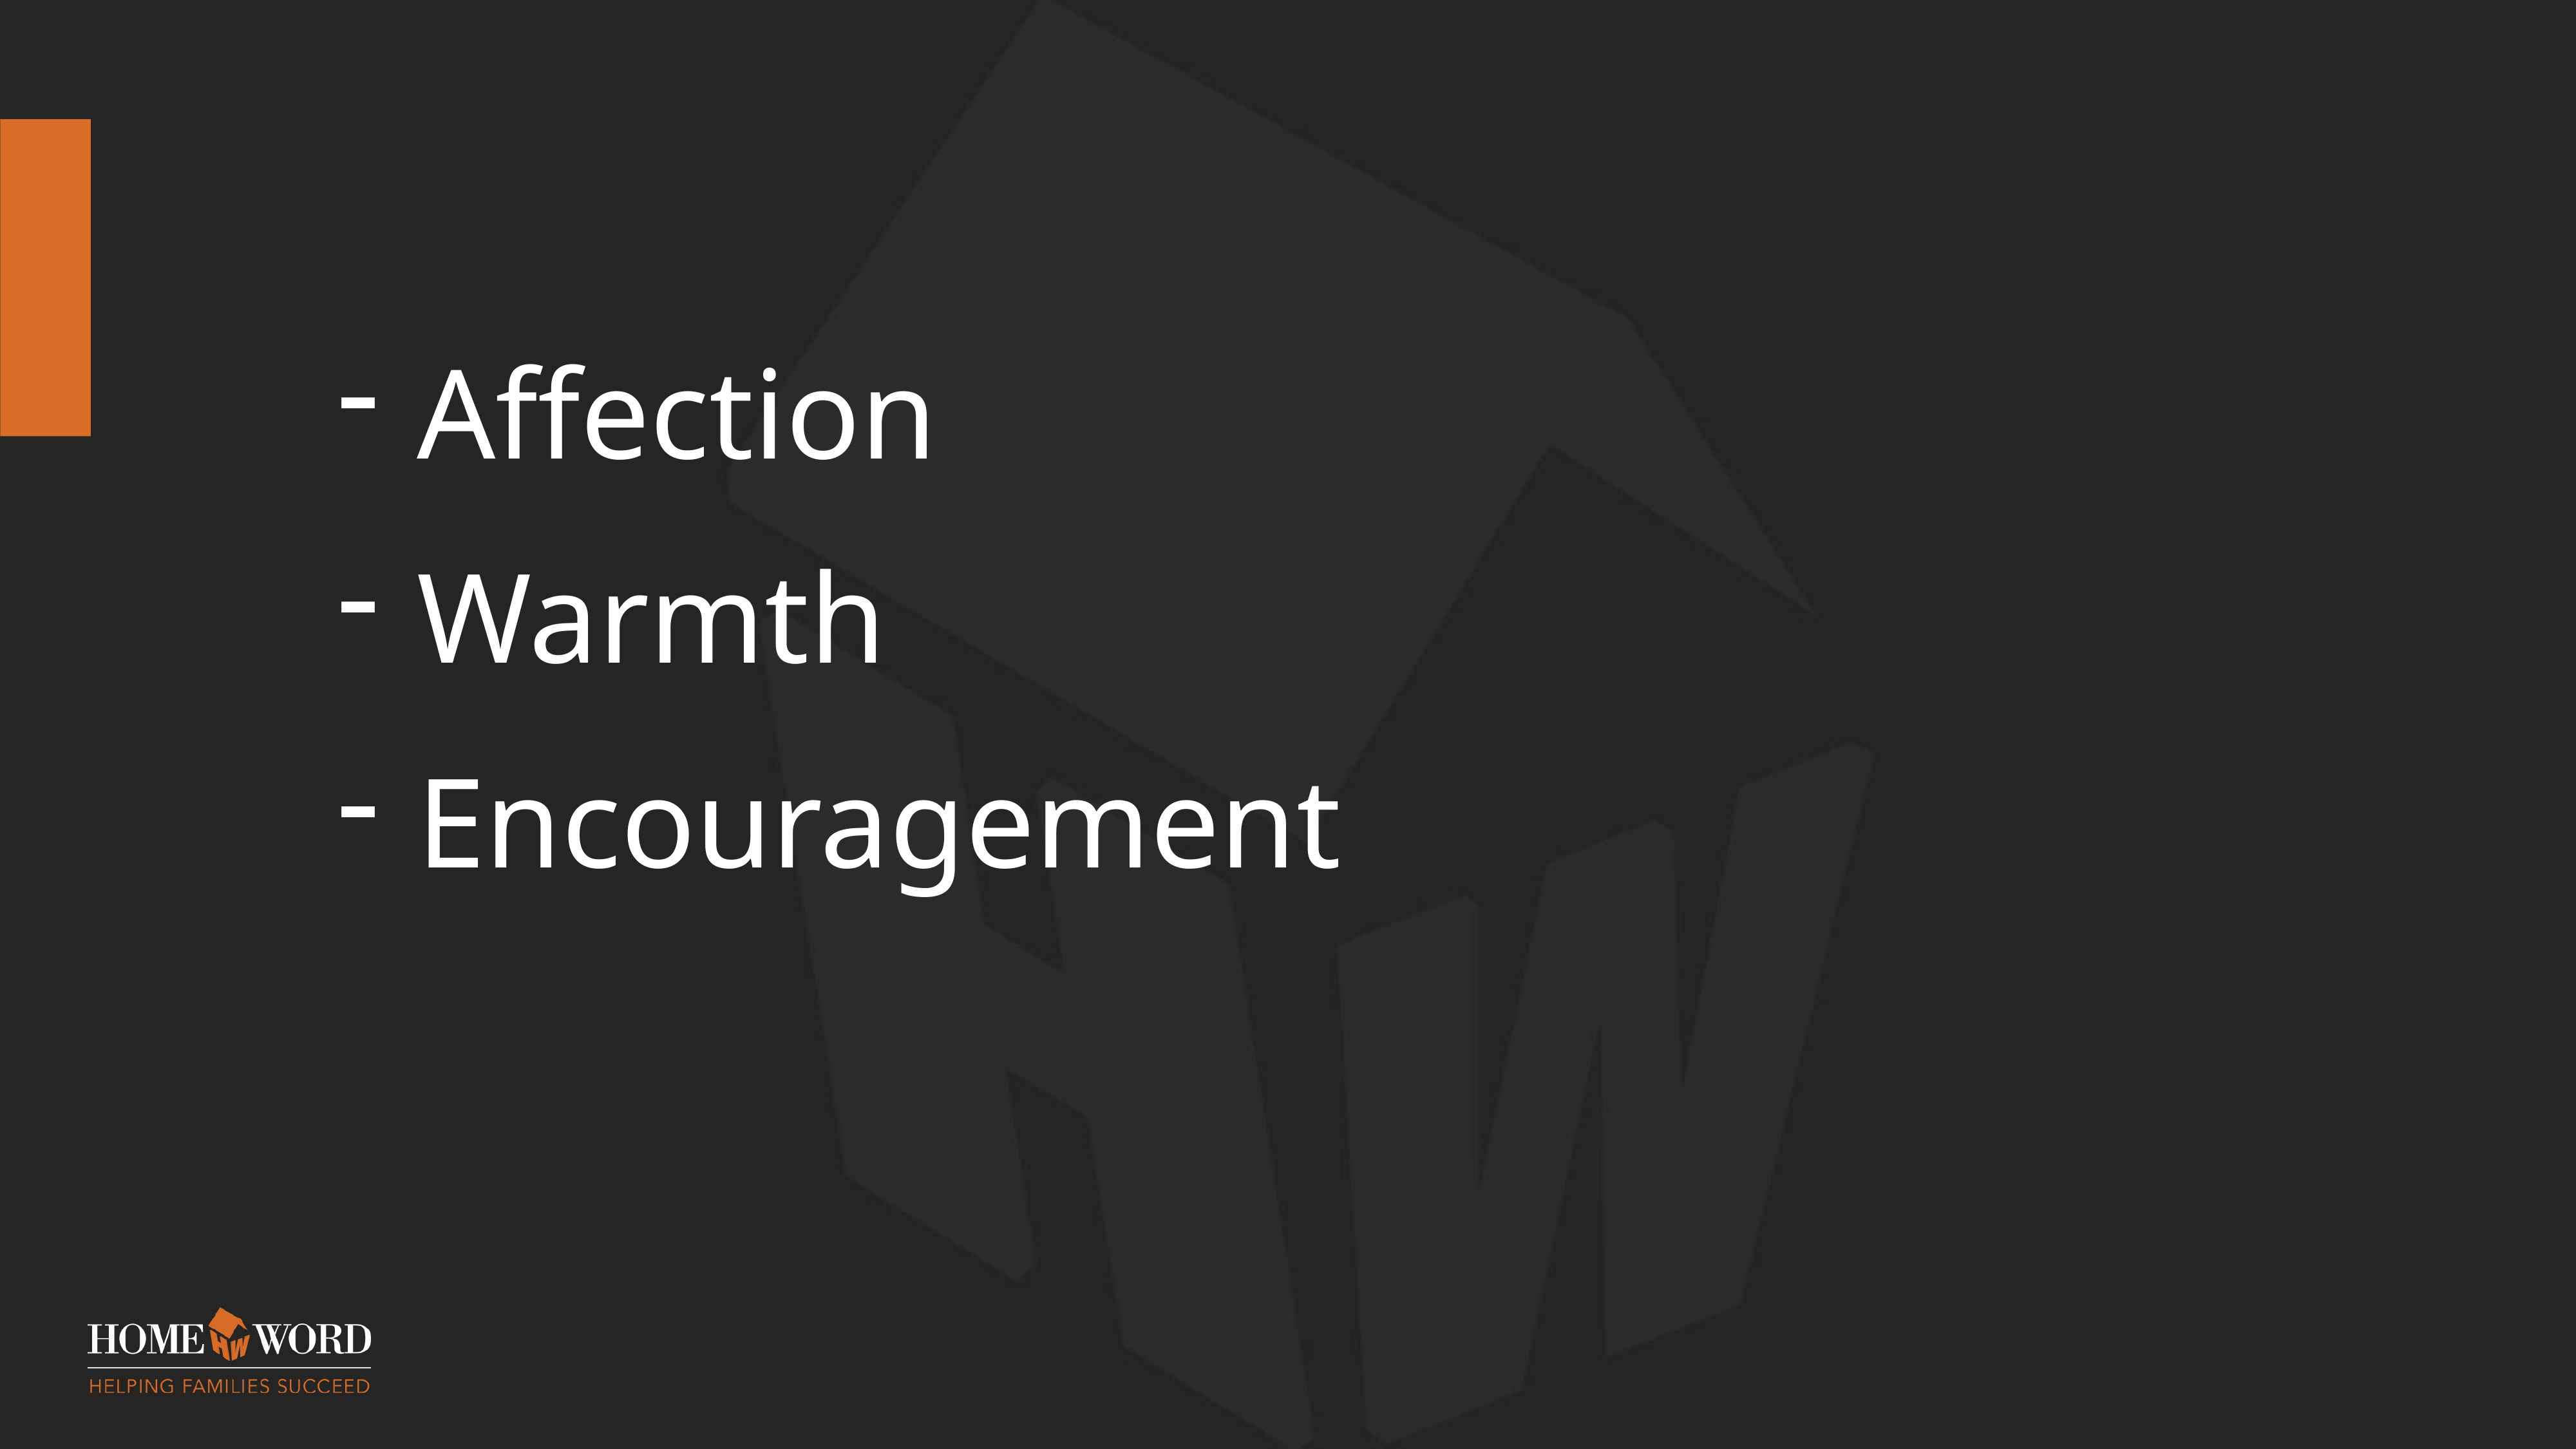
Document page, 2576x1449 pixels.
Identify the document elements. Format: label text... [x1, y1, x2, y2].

text_box Affection Warmth Encouragement [332, 330, 2418, 1242]
picture [0, 0, 2576, 1449]
